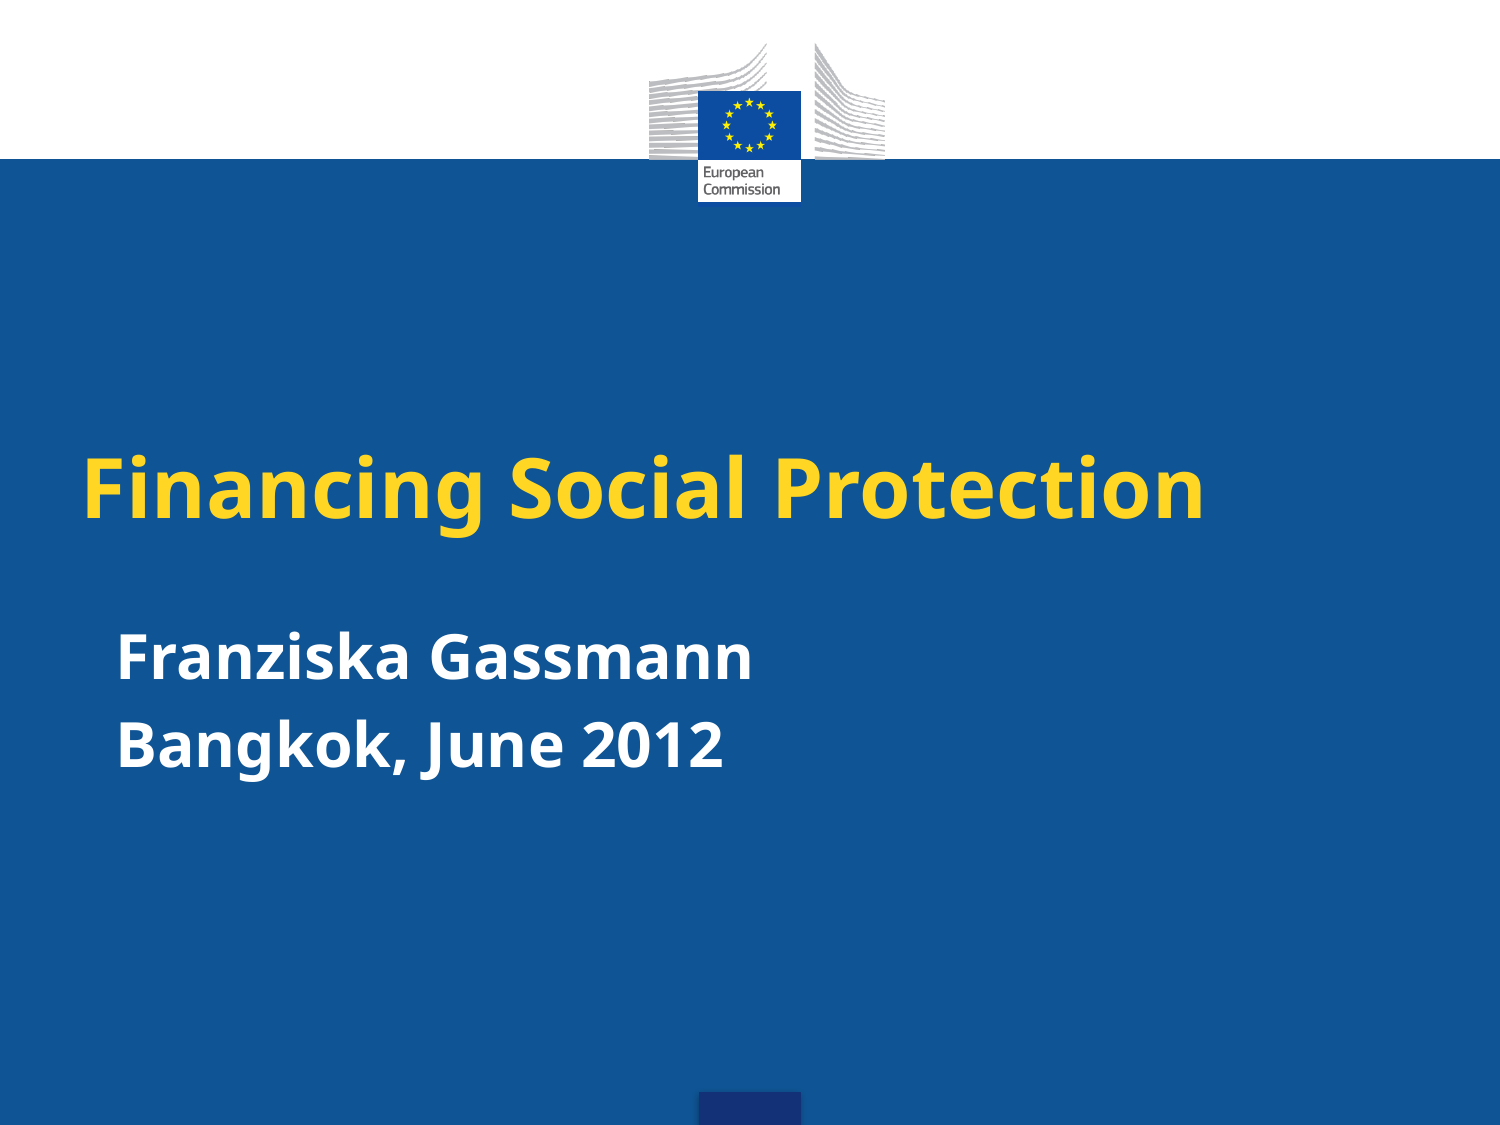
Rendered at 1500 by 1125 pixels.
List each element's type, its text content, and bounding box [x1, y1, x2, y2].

subtitle Franziska Gassmann Bangkok, June 2012 [100, 609, 1500, 894]
title Financing Social Protection [64, 420, 1483, 551]
